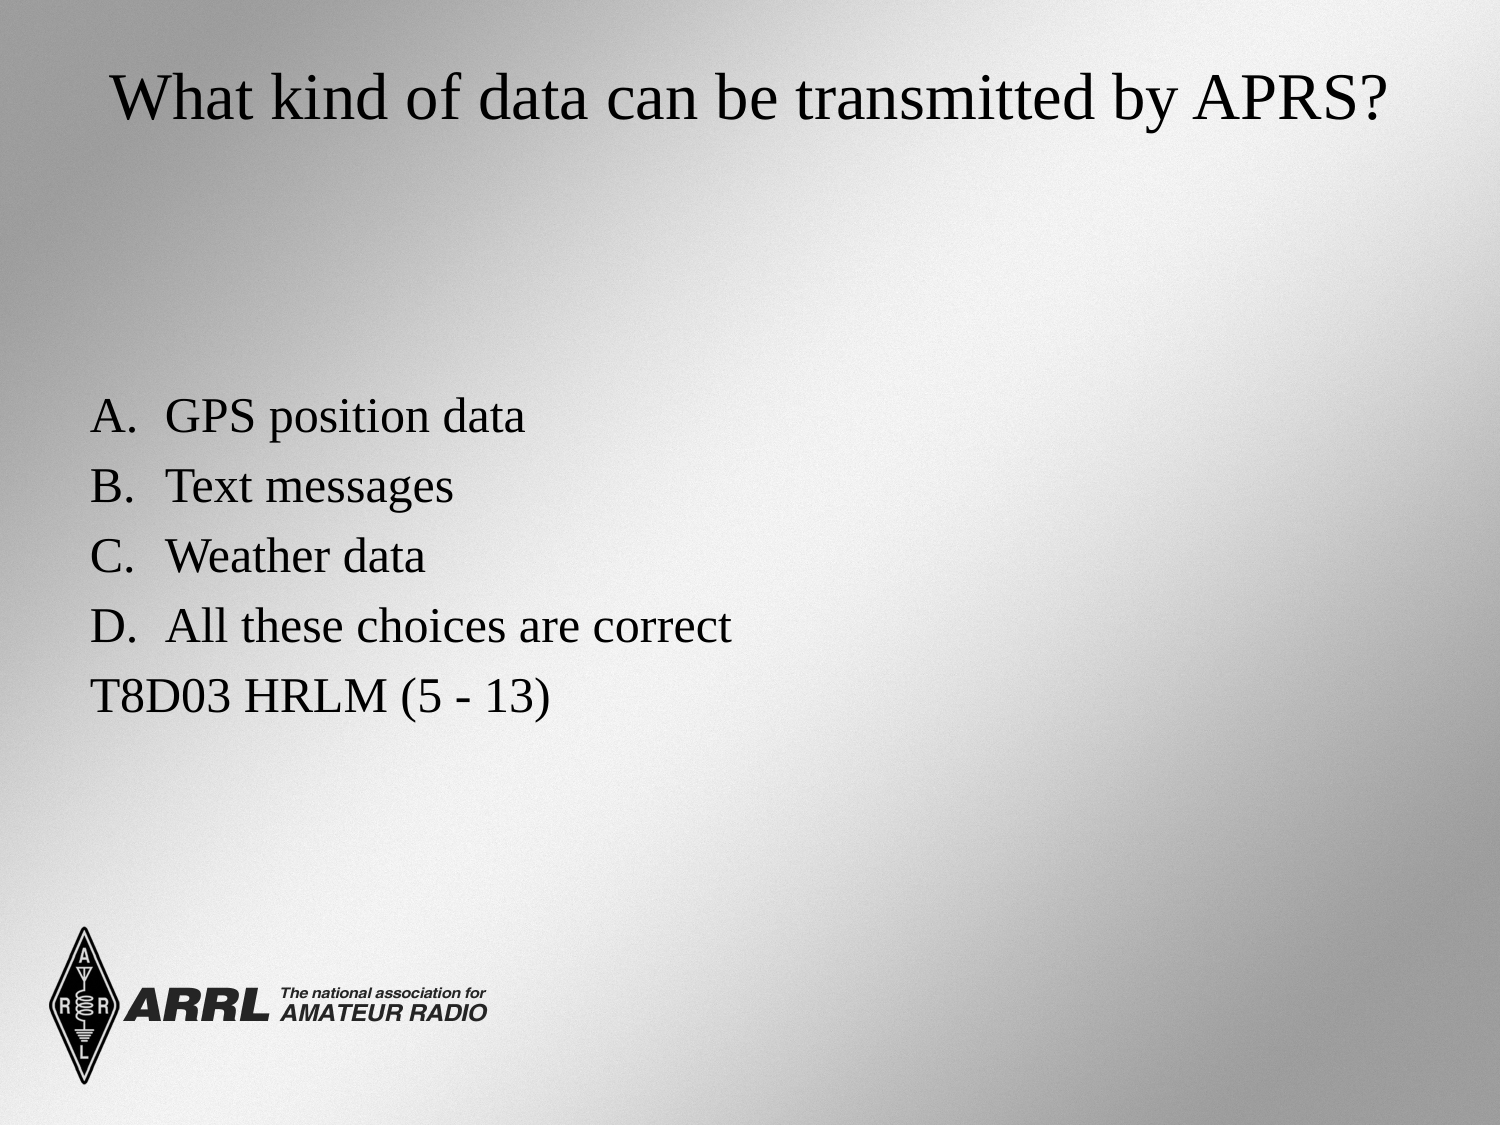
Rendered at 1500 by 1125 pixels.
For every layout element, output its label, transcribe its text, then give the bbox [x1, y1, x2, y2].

title What kind of data can be transmitted by APRS? [75, 45, 1425, 233]
list GPS position data Text messages Weather data All these choices are correct T8D03 HRLM (5 - 13) [75, 375, 1425, 1005]
picture [0, 0, 1500, 1125]
